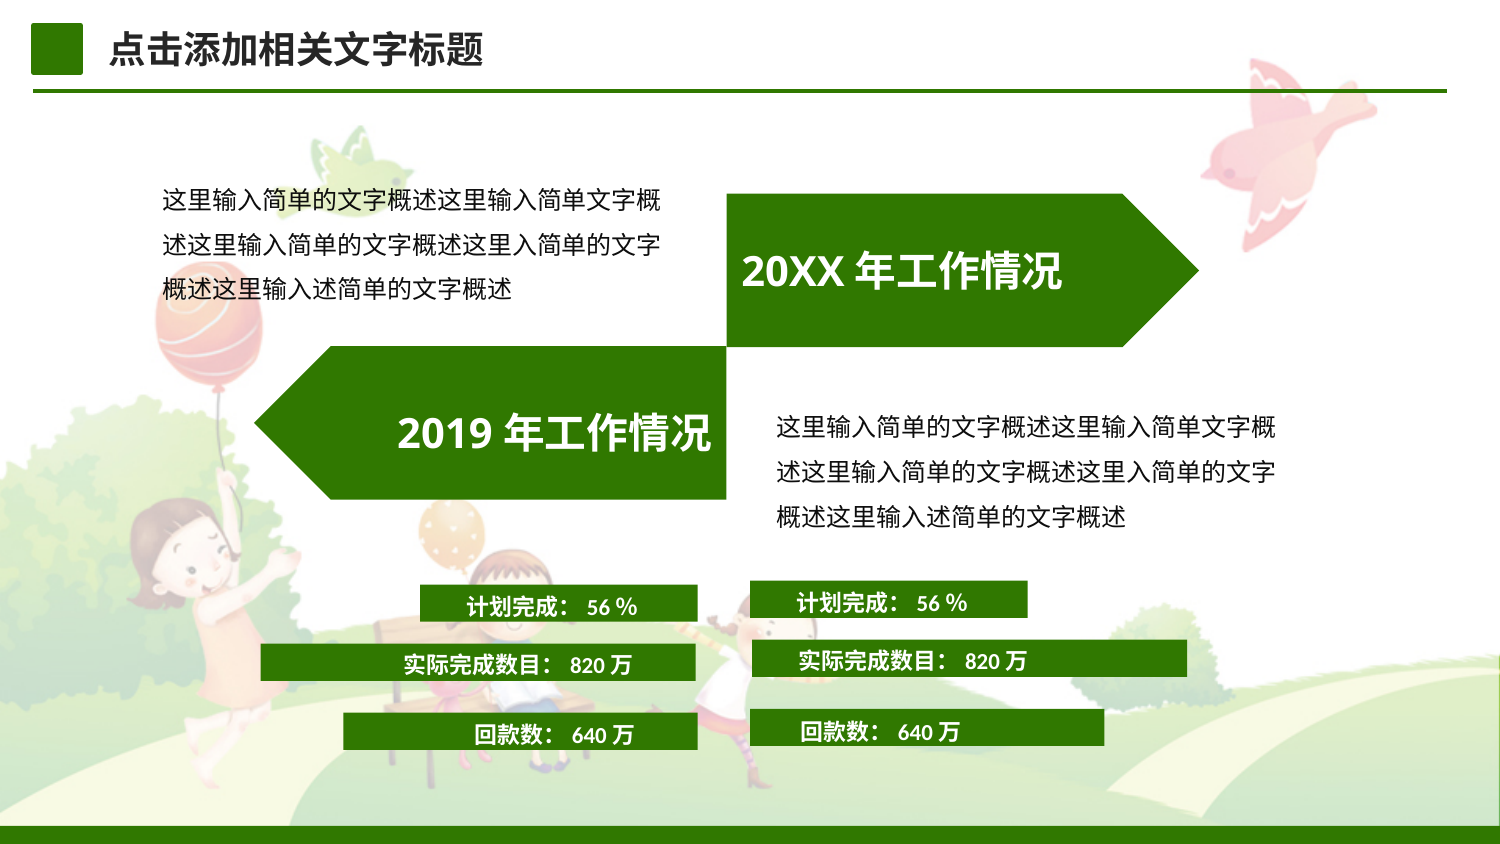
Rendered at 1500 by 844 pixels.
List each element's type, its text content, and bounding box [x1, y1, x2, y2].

text_box [259, 642, 698, 683]
picture [0, 0, 1500, 824]
text_box 这里输入简单的文字概述这里输入简单文字概 述这里输入简单的文字概述这里入简单的文字 概述这里输入述简单的文字概述 [147, 161, 680, 312]
text_box [750, 638, 1189, 679]
text_box 点击添加相关文字标题 [94, 18, 499, 79]
text_box 这里输入简单的文字概述这里输入简单文字概 述这里输入简单的文字概述这里入简单的文字 概述这里输入述简单的文字概述 [761, 389, 1294, 539]
text_box [341, 711, 700, 752]
text_box 实际完成数目：820万 [388, 643, 649, 686]
text_box 计划完成：56％ [781, 580, 984, 623]
text_box 回款数：640万 [785, 709, 977, 752]
text_box 20XX年工作情况 [726, 237, 1129, 303]
text_box [31, 23, 83, 75]
text_box 实际完成数目：820万 [783, 639, 1044, 682]
text_box 2019年工作情况 [324, 399, 727, 465]
text_box [748, 707, 1106, 748]
text_box [251, 344, 729, 502]
text_box [418, 582, 700, 624]
text_box [748, 579, 1030, 620]
text_box 回款数：640万 [459, 713, 651, 756]
text_box [724, 191, 1202, 350]
text_box 计划完成：56％ [451, 584, 654, 627]
text_box [0, 824, 1500, 844]
